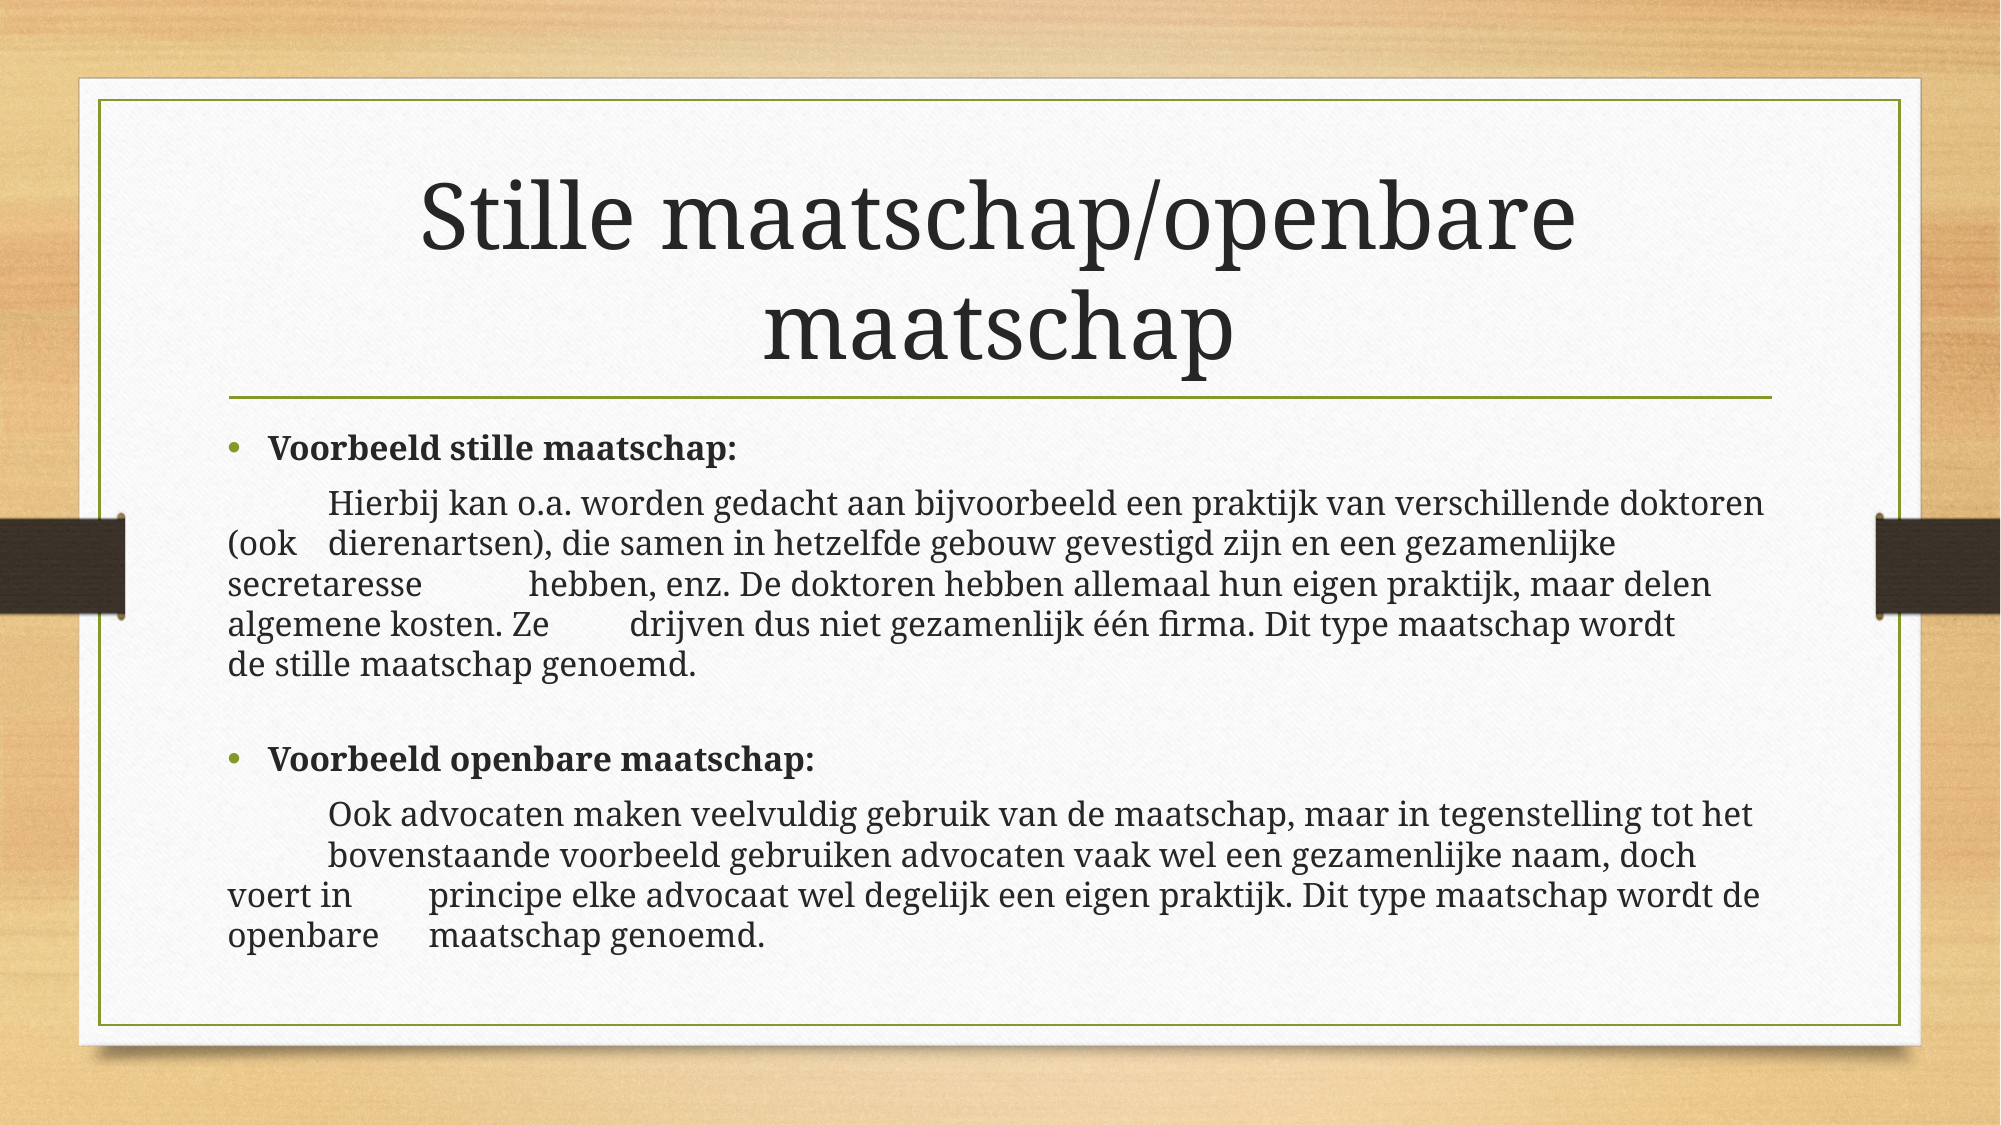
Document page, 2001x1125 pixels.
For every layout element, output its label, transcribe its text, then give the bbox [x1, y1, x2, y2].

list Voorbeeld stille maatschap: Hierbij kan o.a. worden gedacht aan bijvoorbeeld een praktijk van verschillende doktoren (ook dierenartsen), die samen in hetzelfde gebouw gevestigd zijn en een gezamenlijke secretaresse hebben, enz. De doktoren hebben allemaal hun eigen praktijk, maar delen algemene kosten. Ze drijven dus niet gezamenlijk één firma. Dit type maatschap wordt de stille maatschap genoemd. Voorbeeld openbare maatschap: Ook advocaten maken veelvuldig gebruik van de maatschap, maar in tegenstelling tot het bovenstaande voorbeeld gebruiken advocaten vaak wel een gezamenlijke naam, doch voert in principe elke advocaat wel degelijk een eigen praktijk. Dit type maatschap wordt de openbare maatschap genoemd. [212, 419, 1788, 964]
title Stille maatschap/openbare maatschap [212, 161, 1788, 375]
picture [0, 0, 2001, 1125]
